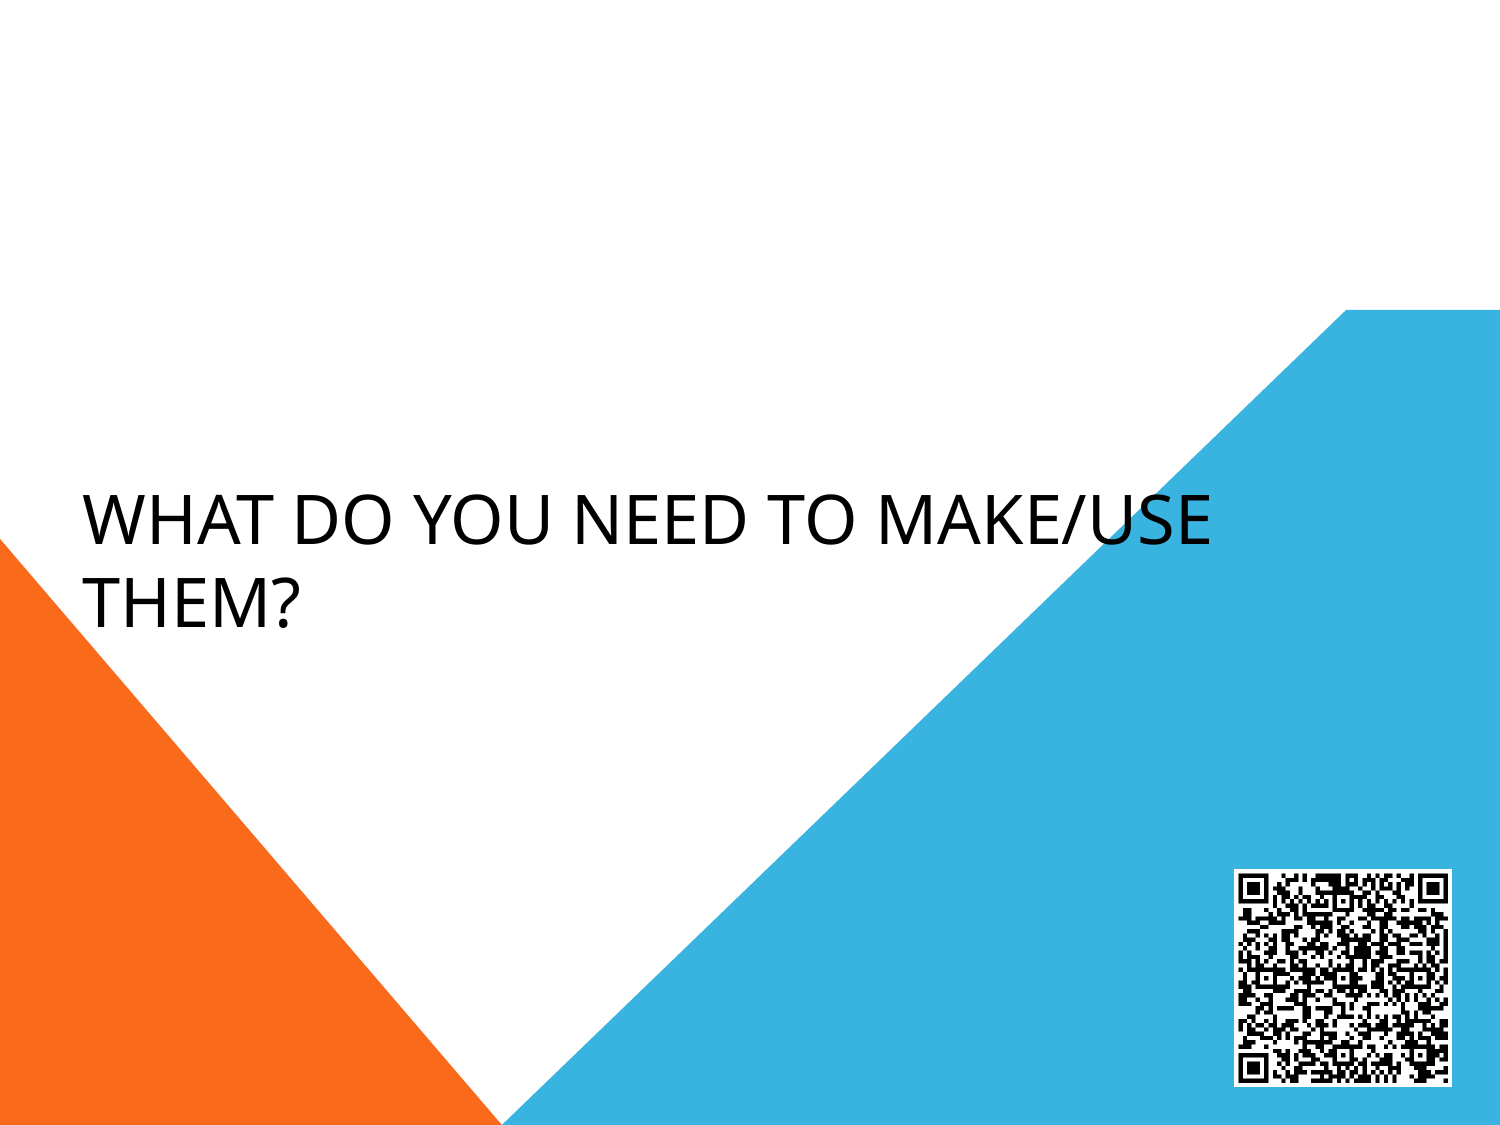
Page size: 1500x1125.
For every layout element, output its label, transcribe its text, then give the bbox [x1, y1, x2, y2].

title What do you need to make/use them? [67, 468, 1343, 760]
picture [1234, 869, 1452, 1087]
